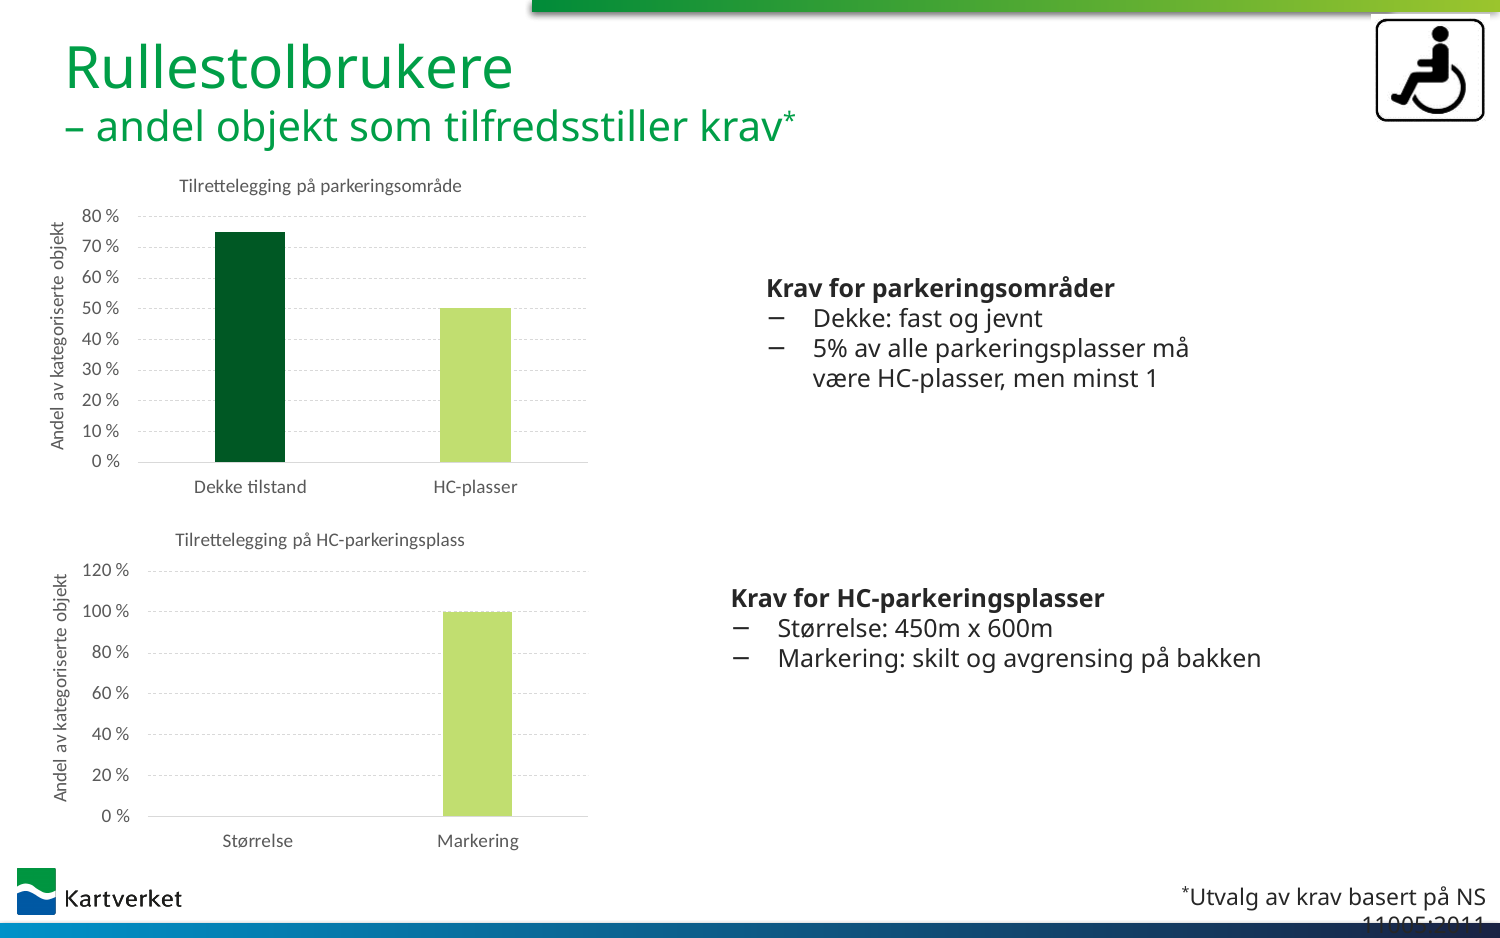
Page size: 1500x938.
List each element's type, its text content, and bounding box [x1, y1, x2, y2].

text_box Rullestolbrukere – andel objekt som tilfredsstiller krav* [49, 23, 1431, 158]
text_box Krav for HC-parkeringsplasser Størrelse: 450m x 600m Markering: skilt og avgrensing på bakken [715, 574, 1278, 680]
text_box Krav for parkeringsområder Dekke: fast og jevnt 5% av alle parkeringsplasser må være HC-plasser, men minst 1 [751, 264, 1232, 400]
picture [1371, 13, 1491, 127]
picture [41, 166, 599, 505]
picture [41, 520, 599, 859]
text_box *Utvalg av krav basert på NS 11005:2011 [1068, 873, 1500, 938]
